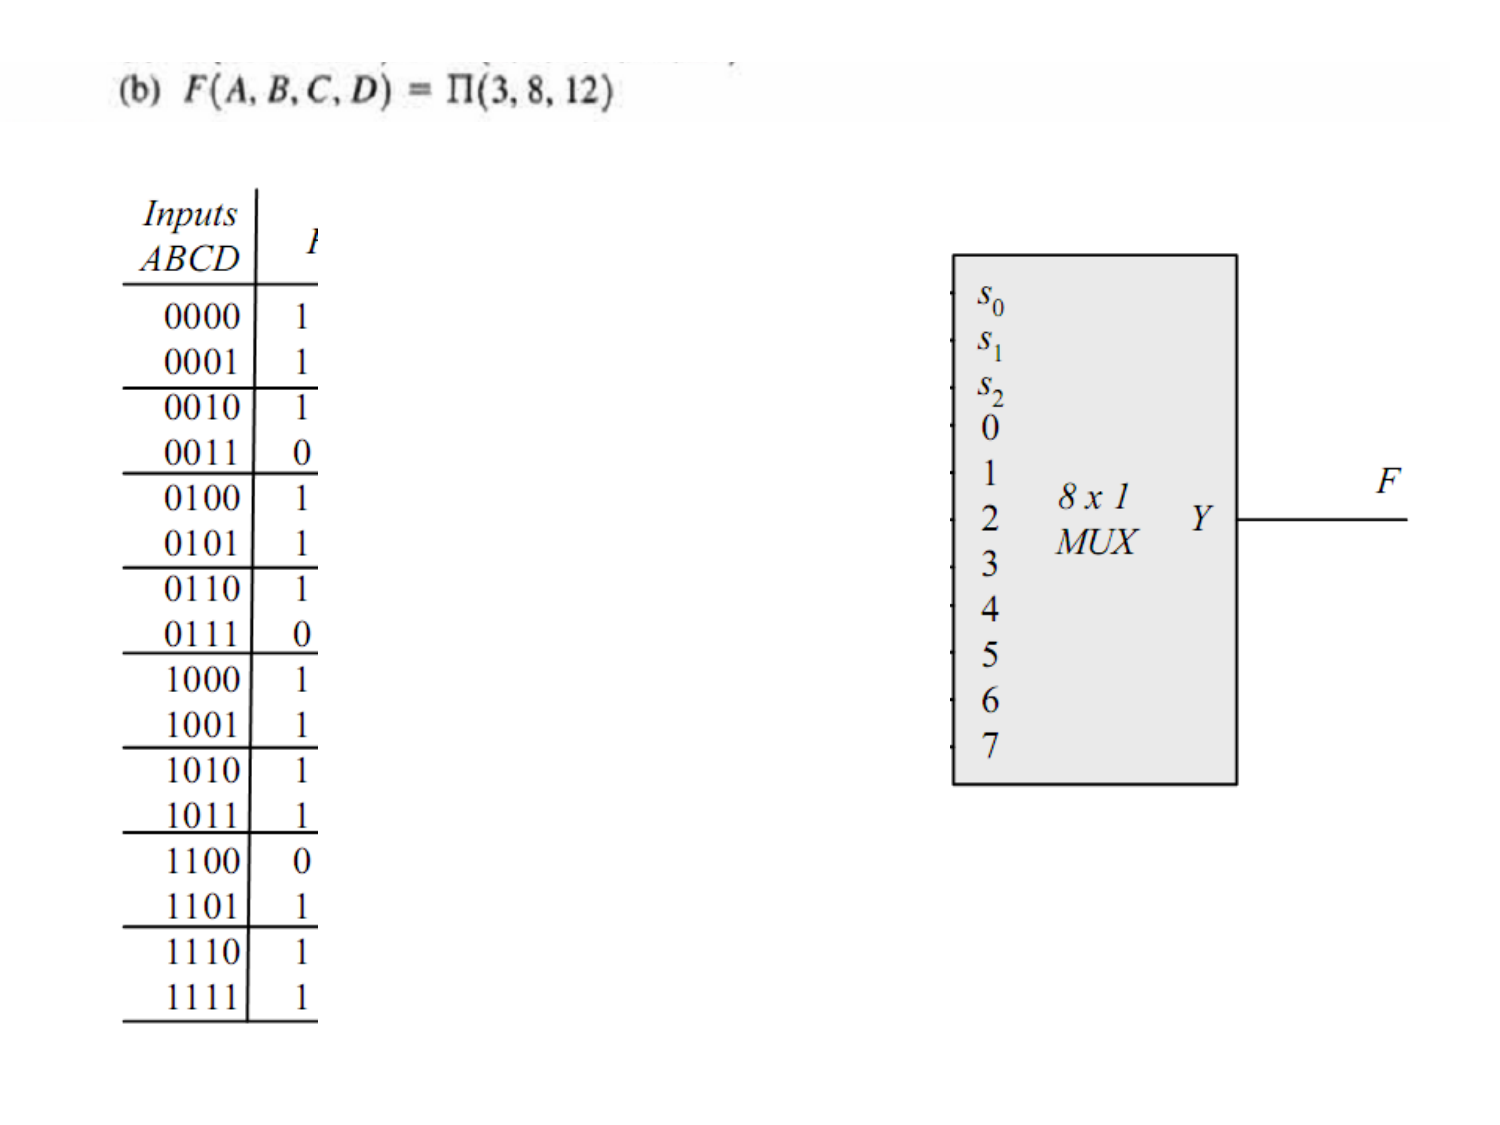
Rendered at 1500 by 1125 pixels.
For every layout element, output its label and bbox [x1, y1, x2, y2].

picture [949, 249, 1426, 812]
picture [0, 62, 1451, 123]
picture [112, 174, 318, 1030]
